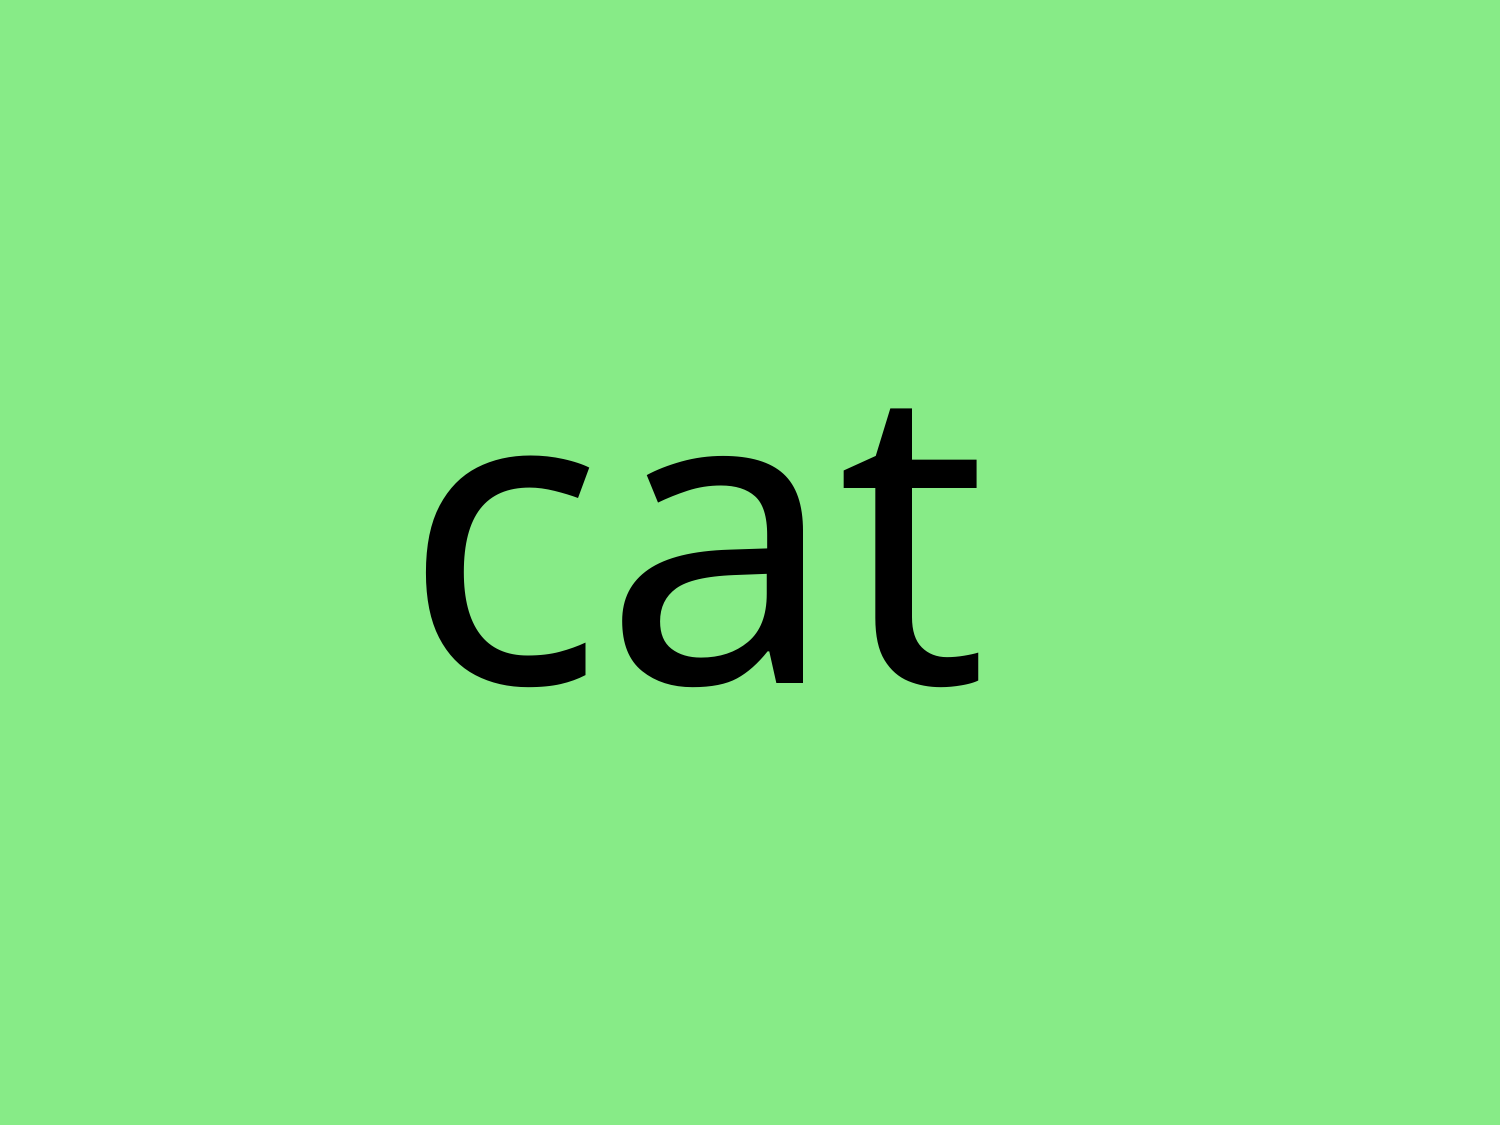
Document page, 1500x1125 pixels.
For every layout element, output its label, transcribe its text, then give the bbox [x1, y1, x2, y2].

text_box cat [41, 259, 1459, 775]
